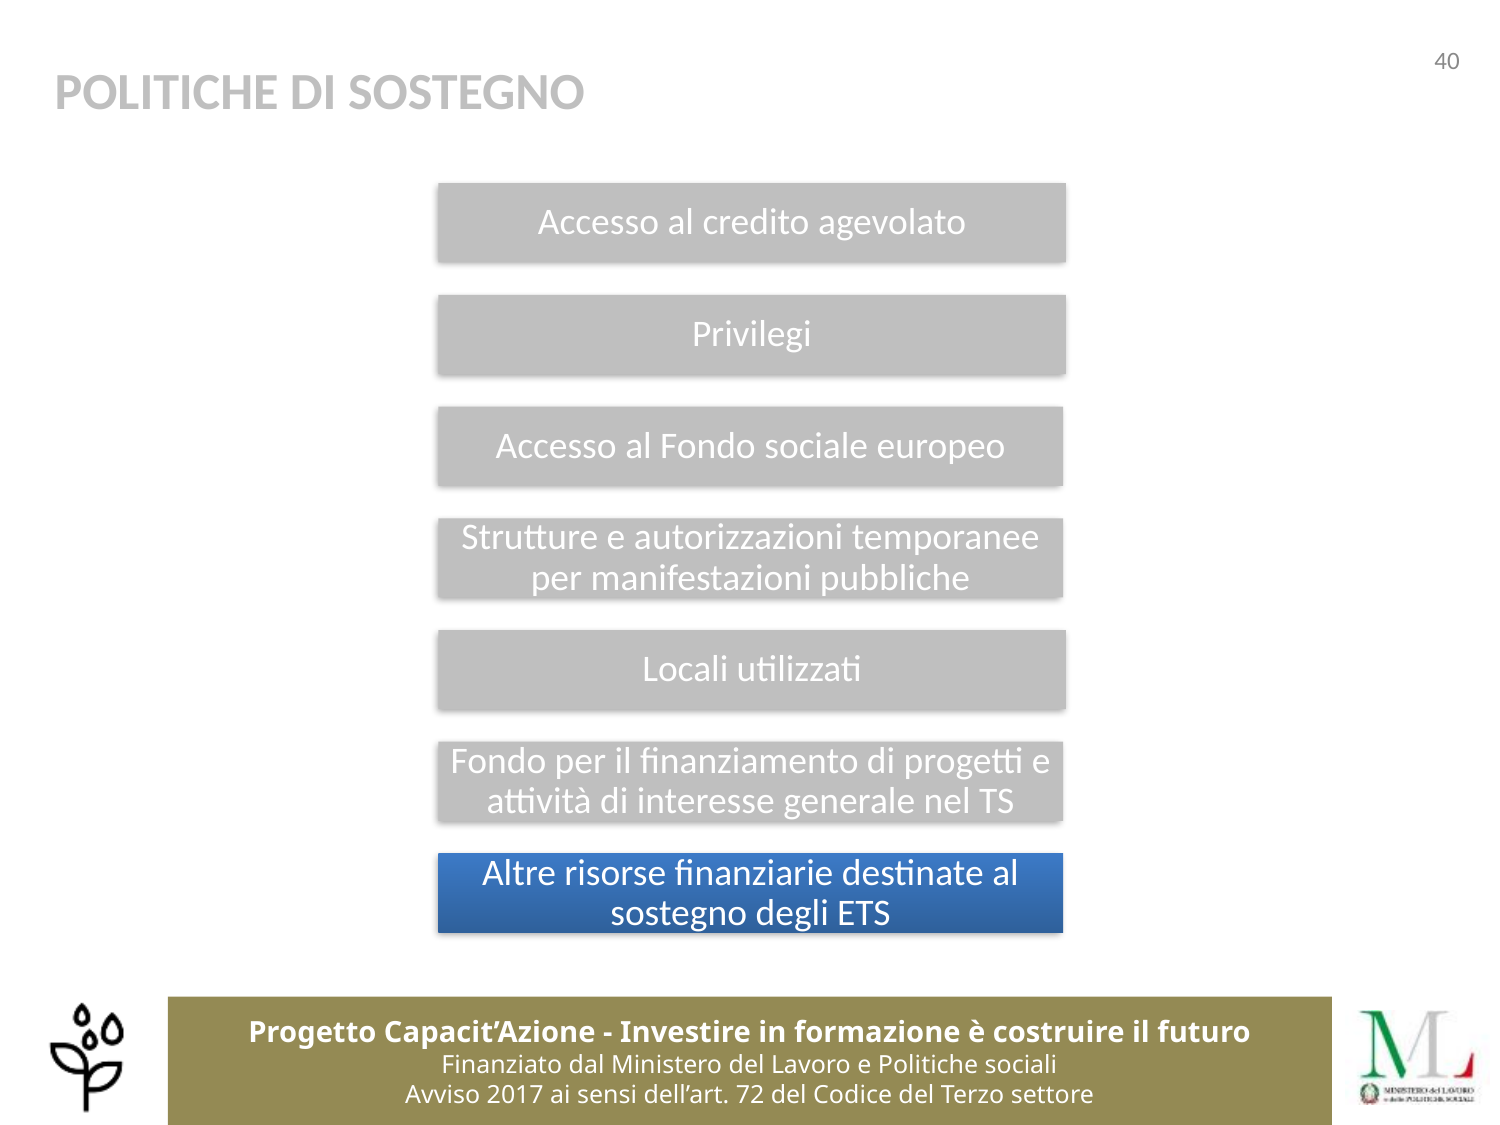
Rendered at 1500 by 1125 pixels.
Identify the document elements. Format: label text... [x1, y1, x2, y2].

slide_number 40 [1124, 29, 1475, 90]
picture [47, 1002, 129, 1113]
picture [1345, 1009, 1491, 1106]
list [115, 182, 1389, 933]
text_box Progetto Capacit’Azione - Investire in formazione è costruire il futuro Finanziato dal Ministero del Lavoro e Politiche sociali Avviso 2017 ai sensi dell’art. 72 del Codice del Terzo settore [166, 994, 1334, 1125]
text_box POLITICHE DI SOSTEGNO [39, 49, 602, 139]
